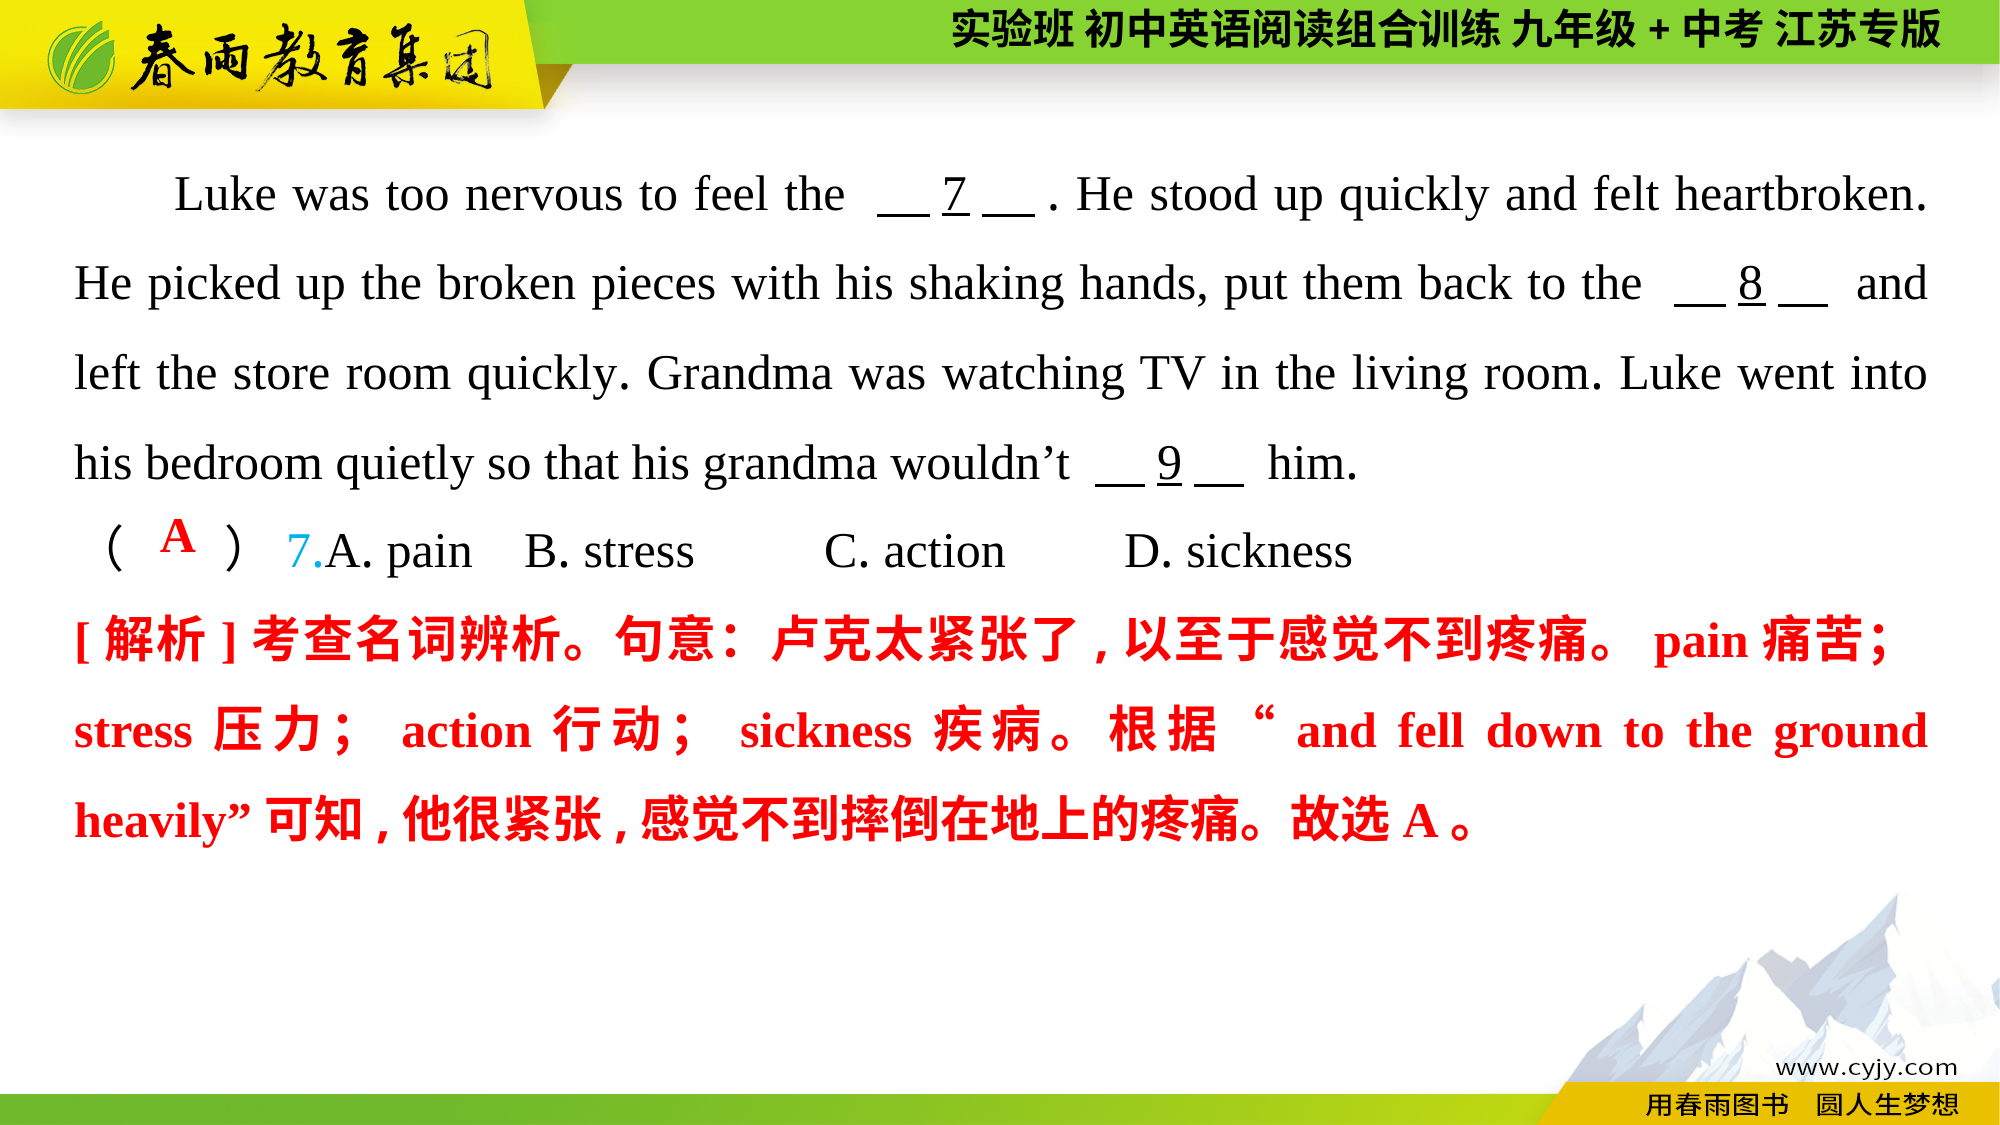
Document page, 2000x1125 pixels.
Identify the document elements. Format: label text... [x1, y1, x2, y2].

text_box （ ）7.A. pain B. stress C. action D. sickness [59, 479, 1944, 569]
picture [0, 0, 2000, 1125]
text_box [解析]考查名词辨析。句意：卢克太紧张了,以至于感觉不到疼痛。pain痛苦；stress压力；action行动；sickness疾病。根据“and fell down to the ground heavily”可知,他很紧张,感觉不到摔倒在地上的疼痛。故选A。 [59, 569, 1944, 855]
text_box A [145, 494, 212, 569]
list Luke was too nervous to feel the 7 . He stood up quickly and felt heartbroken. He picked up the broken pieces with his shaking hands, put them back to the 8 and left the store room quickly. Grandma was watching TV in the living room. Luke went into his bedroom quietly so that his grandma wouldn’t 9 him. [59, 122, 1944, 479]
